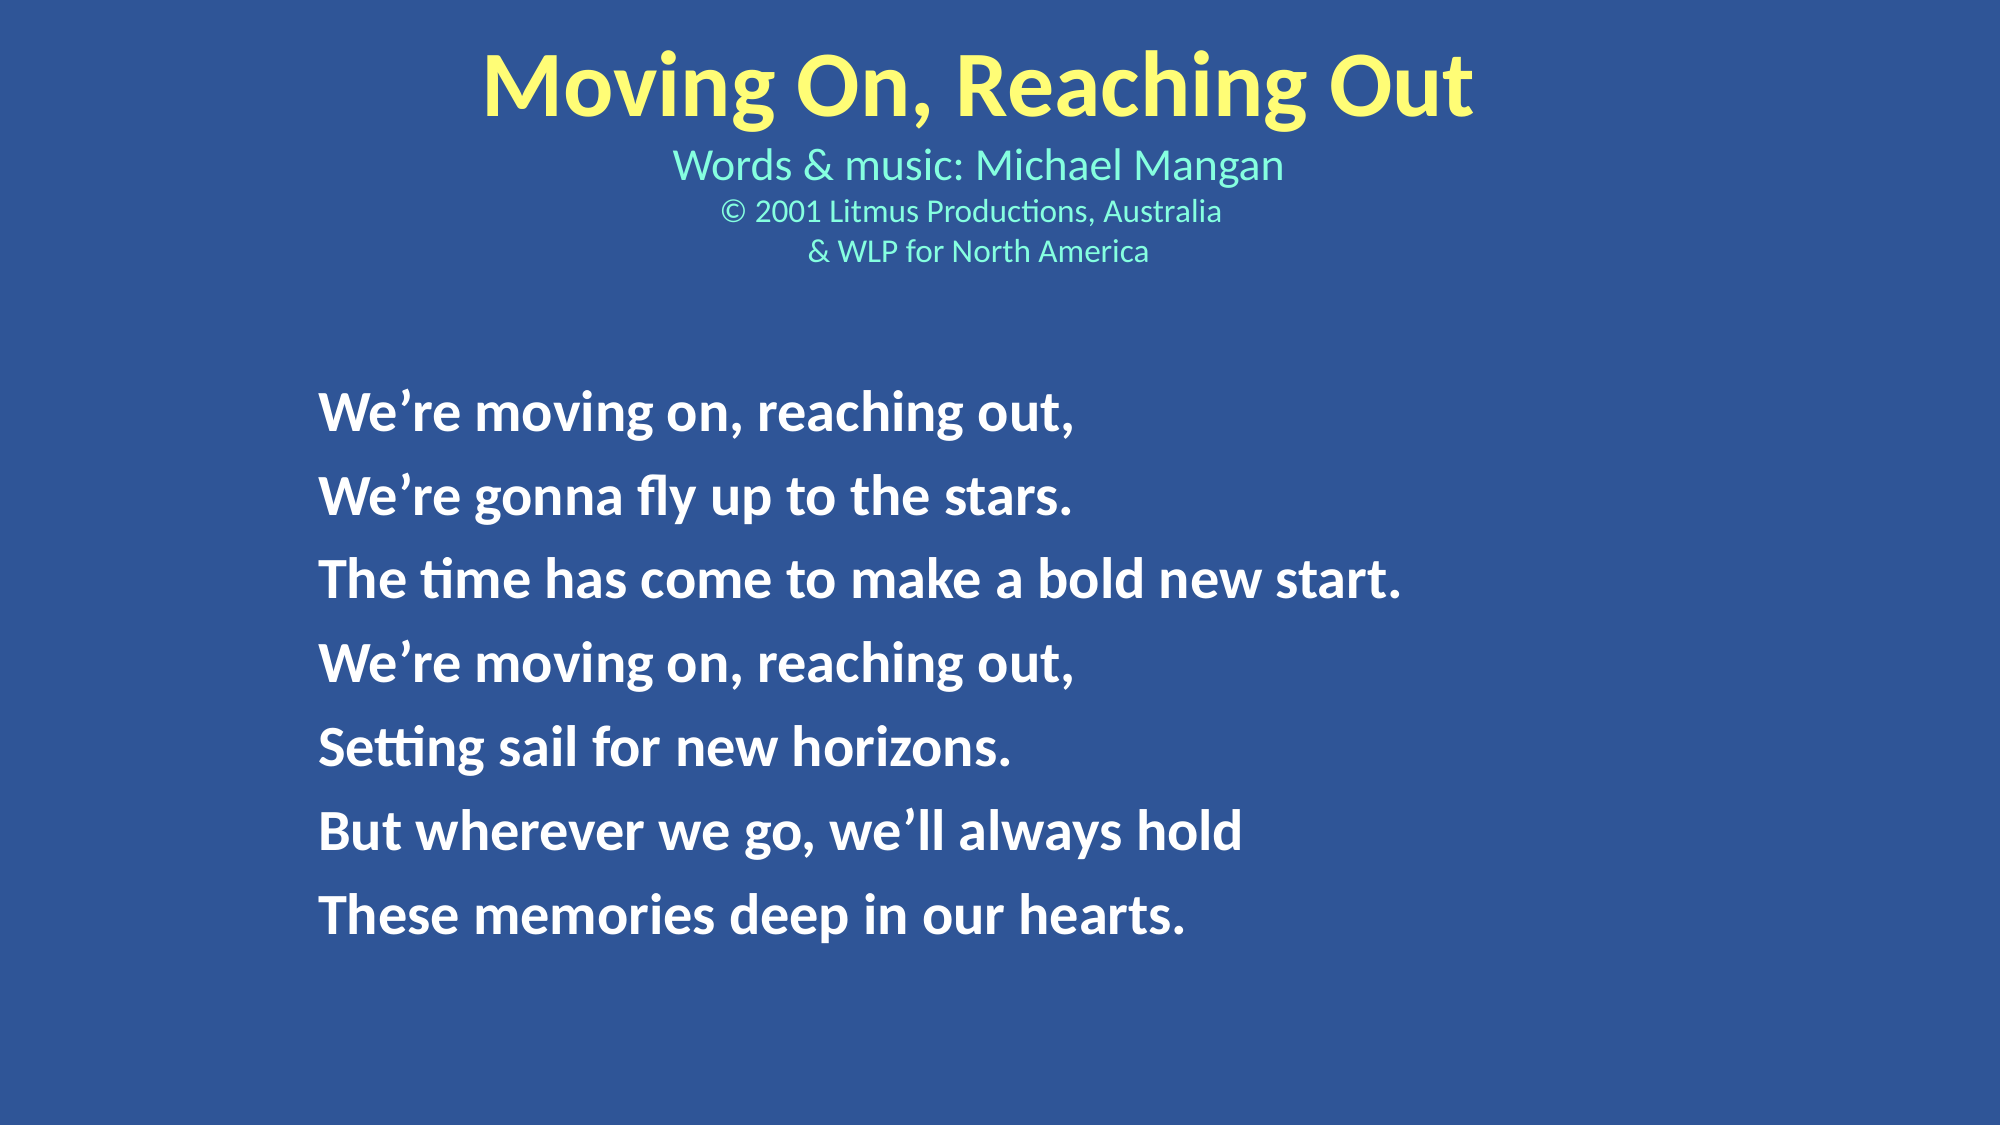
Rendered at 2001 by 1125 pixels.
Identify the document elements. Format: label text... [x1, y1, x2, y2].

text_box Moving On, Reaching Out Words & music: Michael Mangan © 2001 Litmus Productions, Australia & WLP for North America [291, 0, 1667, 306]
list We’re moving on, reaching out, We’re gonna fly up to the stars. The time has come to make a bold new start. We’re moving on, reaching out, Setting sail for new horizons. But wherever we go, we’ll always hold These memories deep in our hearts. [303, 373, 1704, 960]
